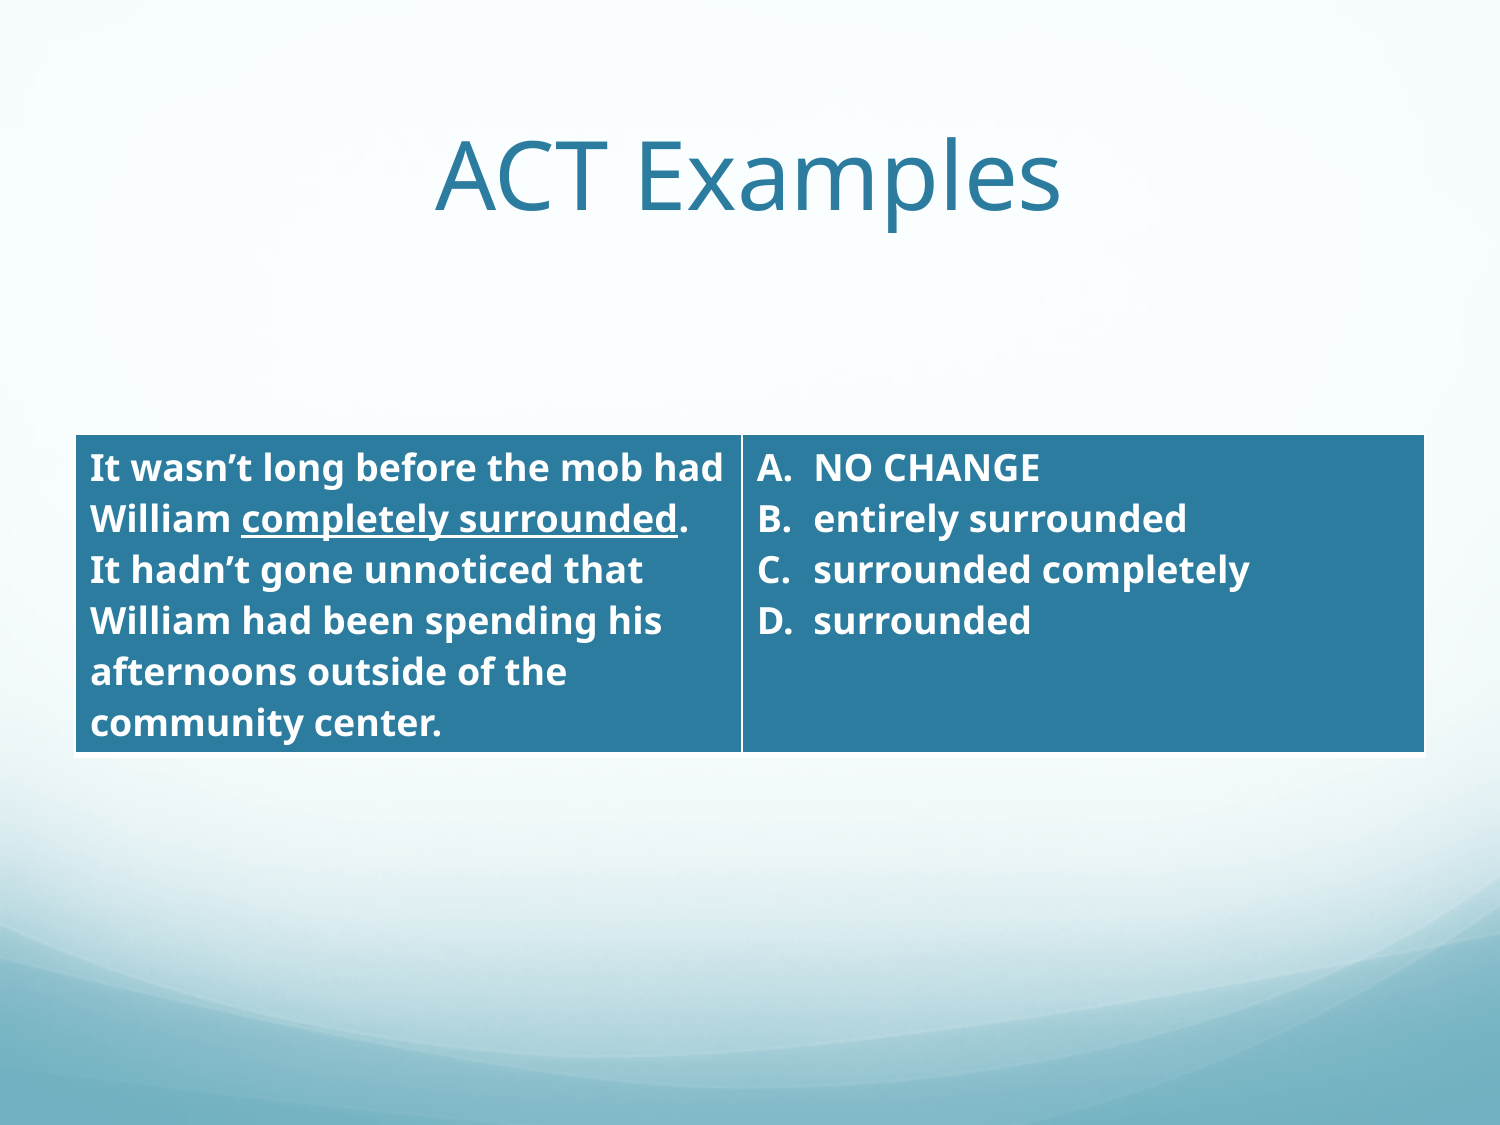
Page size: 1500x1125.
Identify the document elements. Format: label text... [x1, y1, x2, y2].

title ACT Examples [90, 17, 1410, 237]
table_header NO CHANGE entirely surrounded surrounded completely surrounded [743, 435, 1424, 752]
table_header It wasn’t long before the mob had William completely surrounded. It hadn’t gone unnoticed that William had been spending his afternoons outside of the community center. [76, 435, 741, 752]
